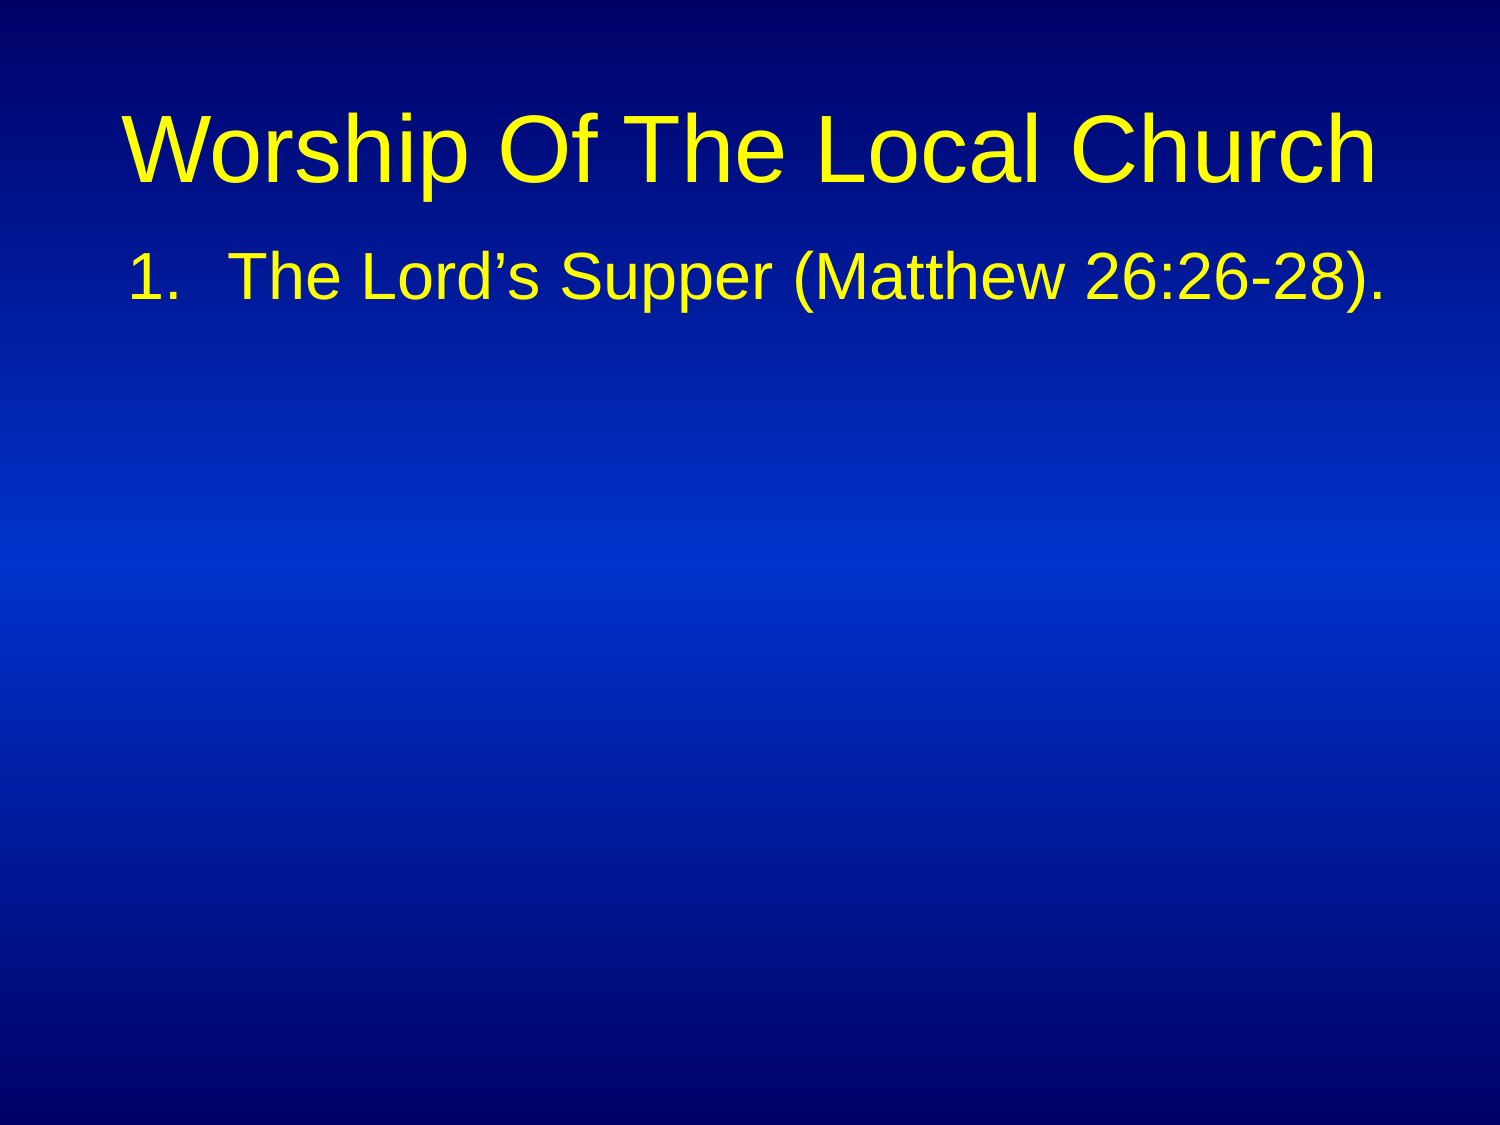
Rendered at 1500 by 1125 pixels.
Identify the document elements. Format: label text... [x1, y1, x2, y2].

list The Lord’s Supper (Matthew 26:26-28). [112, 224, 1463, 1125]
title Worship Of The Local Church [37, 50, 1463, 238]
